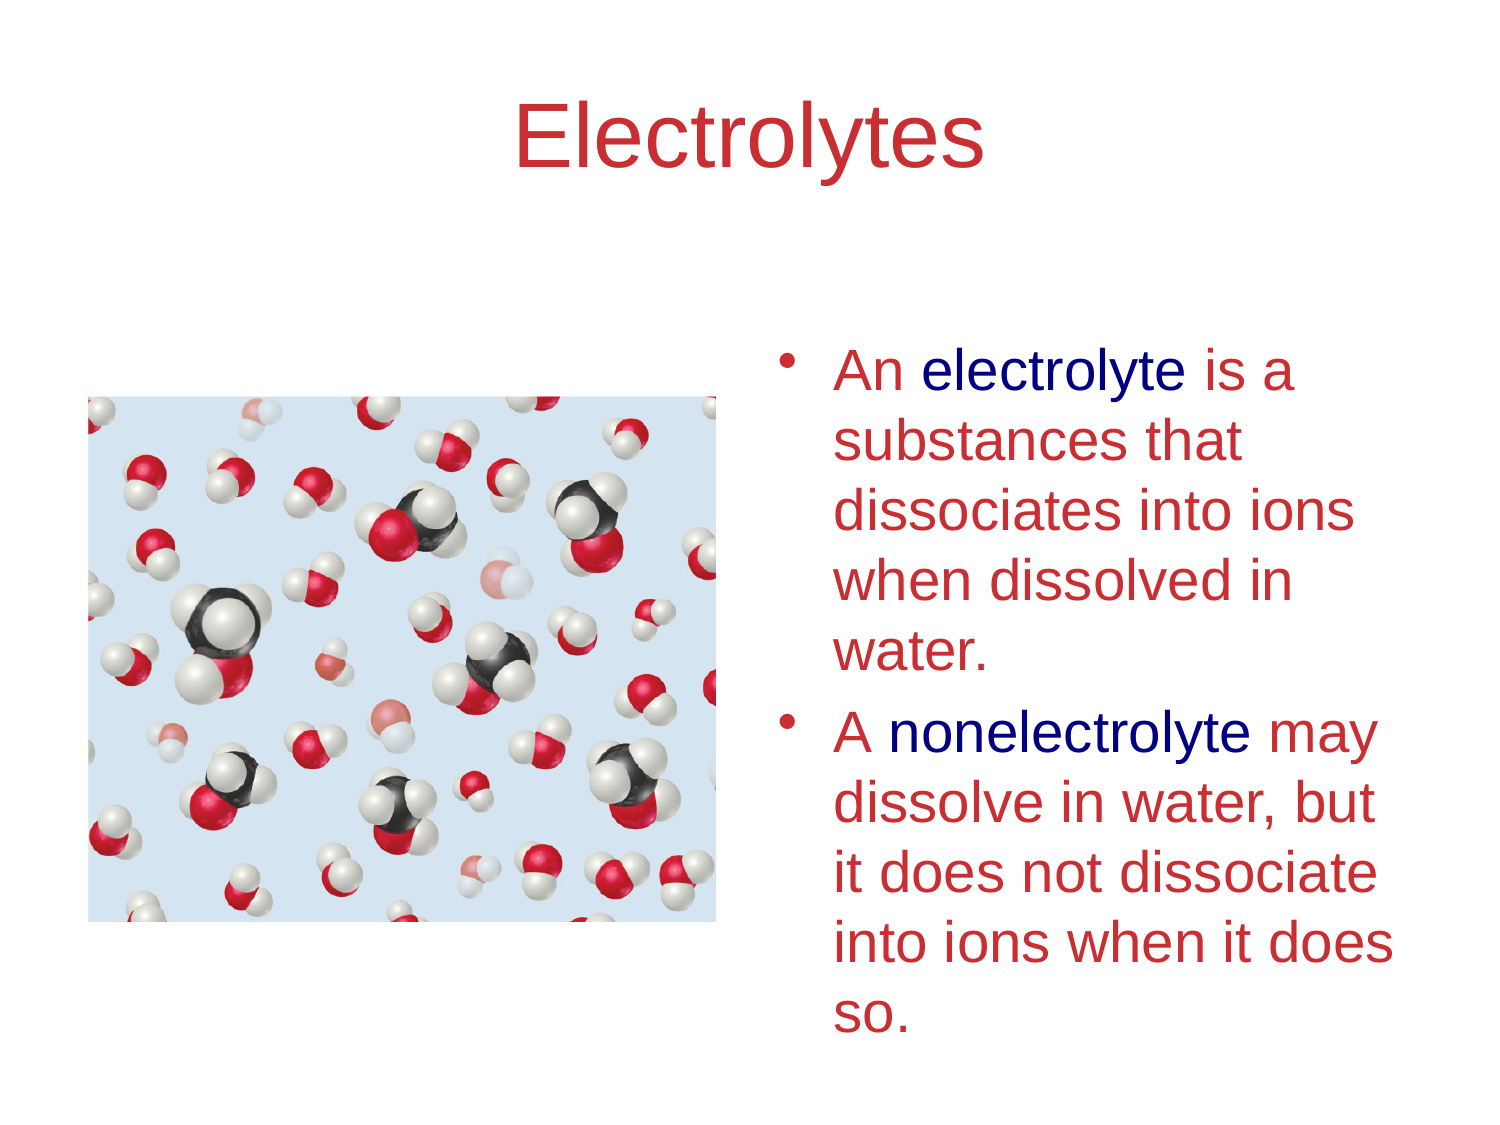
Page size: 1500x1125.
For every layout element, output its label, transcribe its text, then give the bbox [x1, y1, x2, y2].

list An electrolyte is a substances that dissociates into ions when dissolved in water. A nonelectrolyte may dissolve in water, but it does not dissociate into ions when it does so. [762, 324, 1426, 1063]
title Electrolytes [112, 37, 1388, 226]
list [49, 387, 726, 923]
text_box [961, 91, 993, 167]
